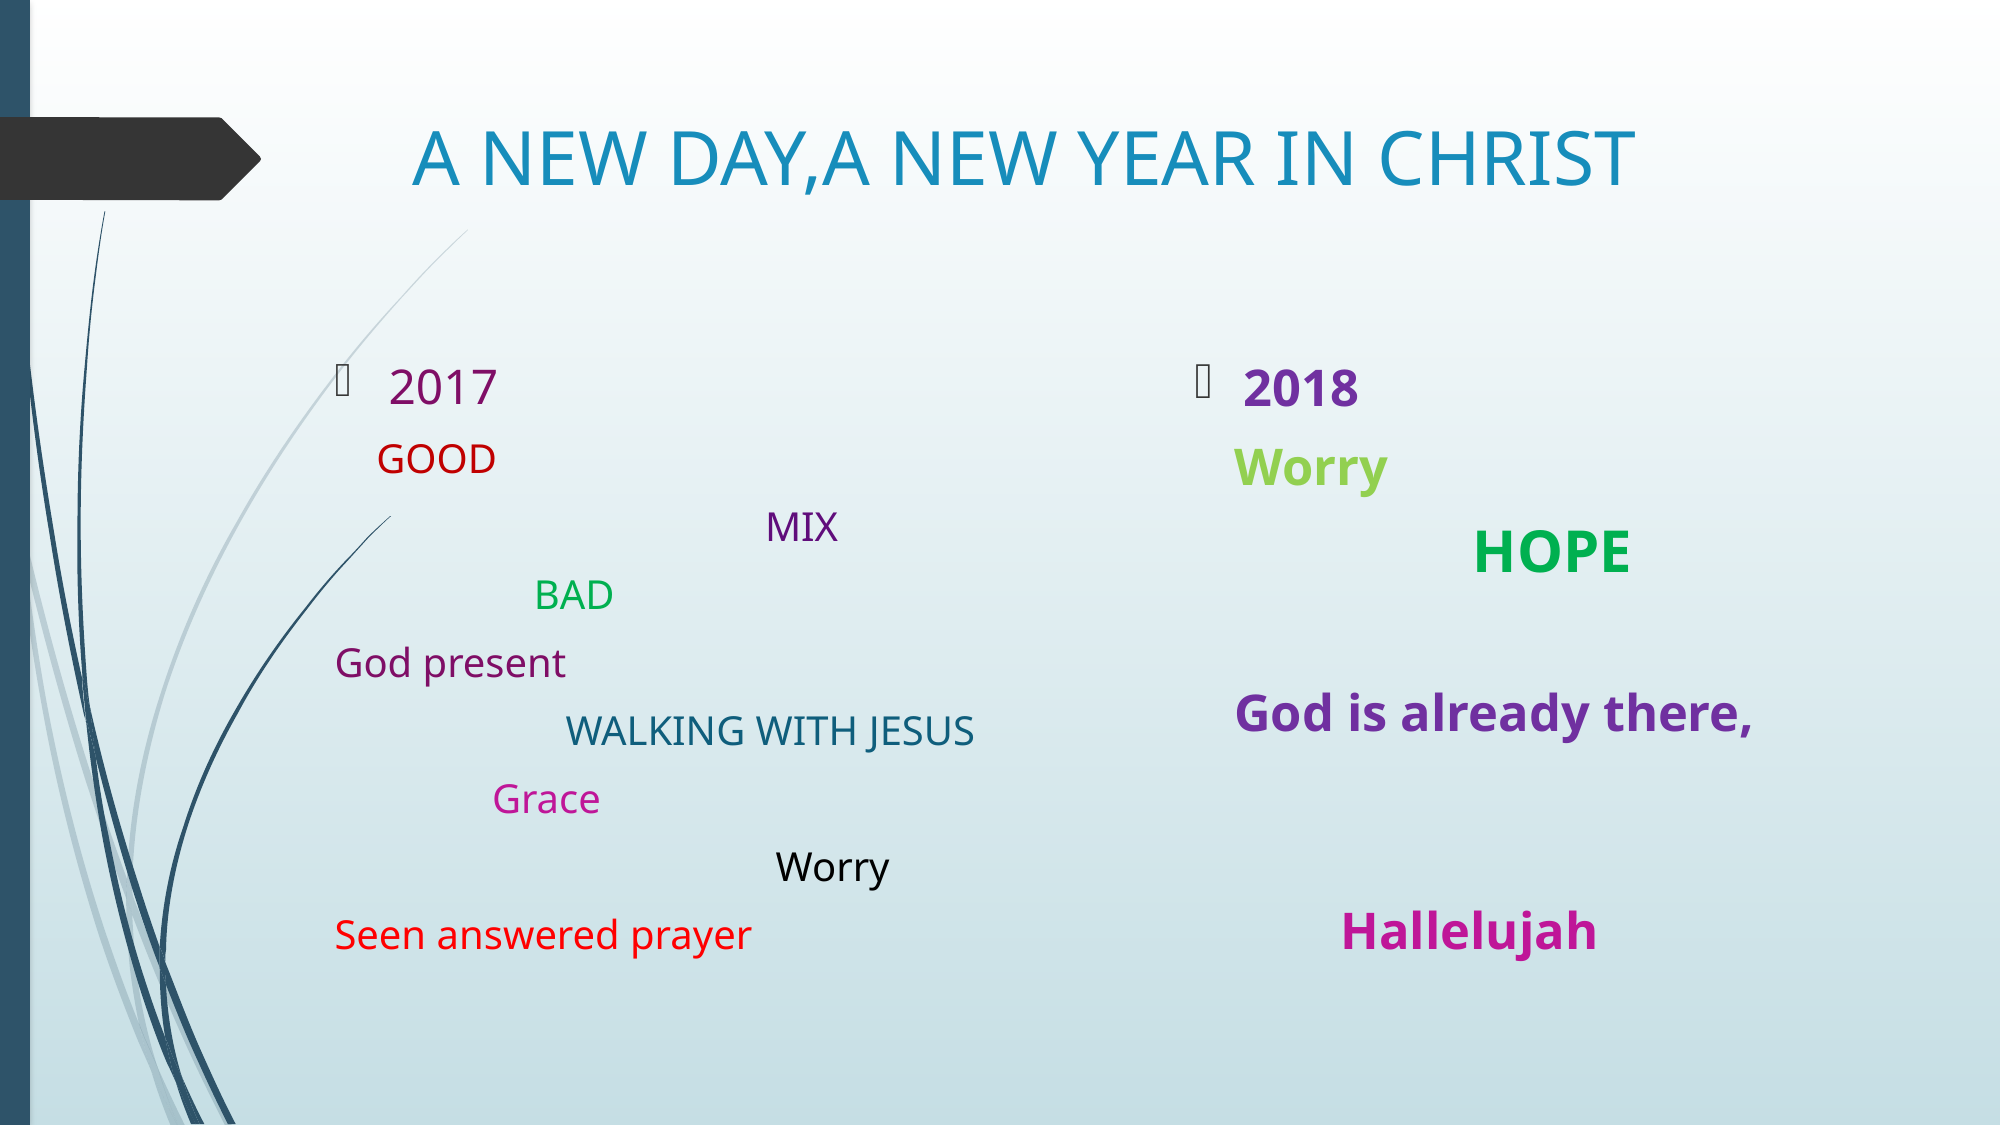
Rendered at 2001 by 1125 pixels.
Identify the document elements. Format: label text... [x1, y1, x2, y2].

title A NEW DAY,A NEW YEAR IN CHRIST [319, 102, 1782, 236]
list 2018 Worry HOPE God is already there, Hallelujah [1179, 348, 1888, 969]
list 2017 GOOD MIX BAD God present WALKING WITH JESUS Grace Worry Seen answered prayer [319, 348, 1028, 969]
